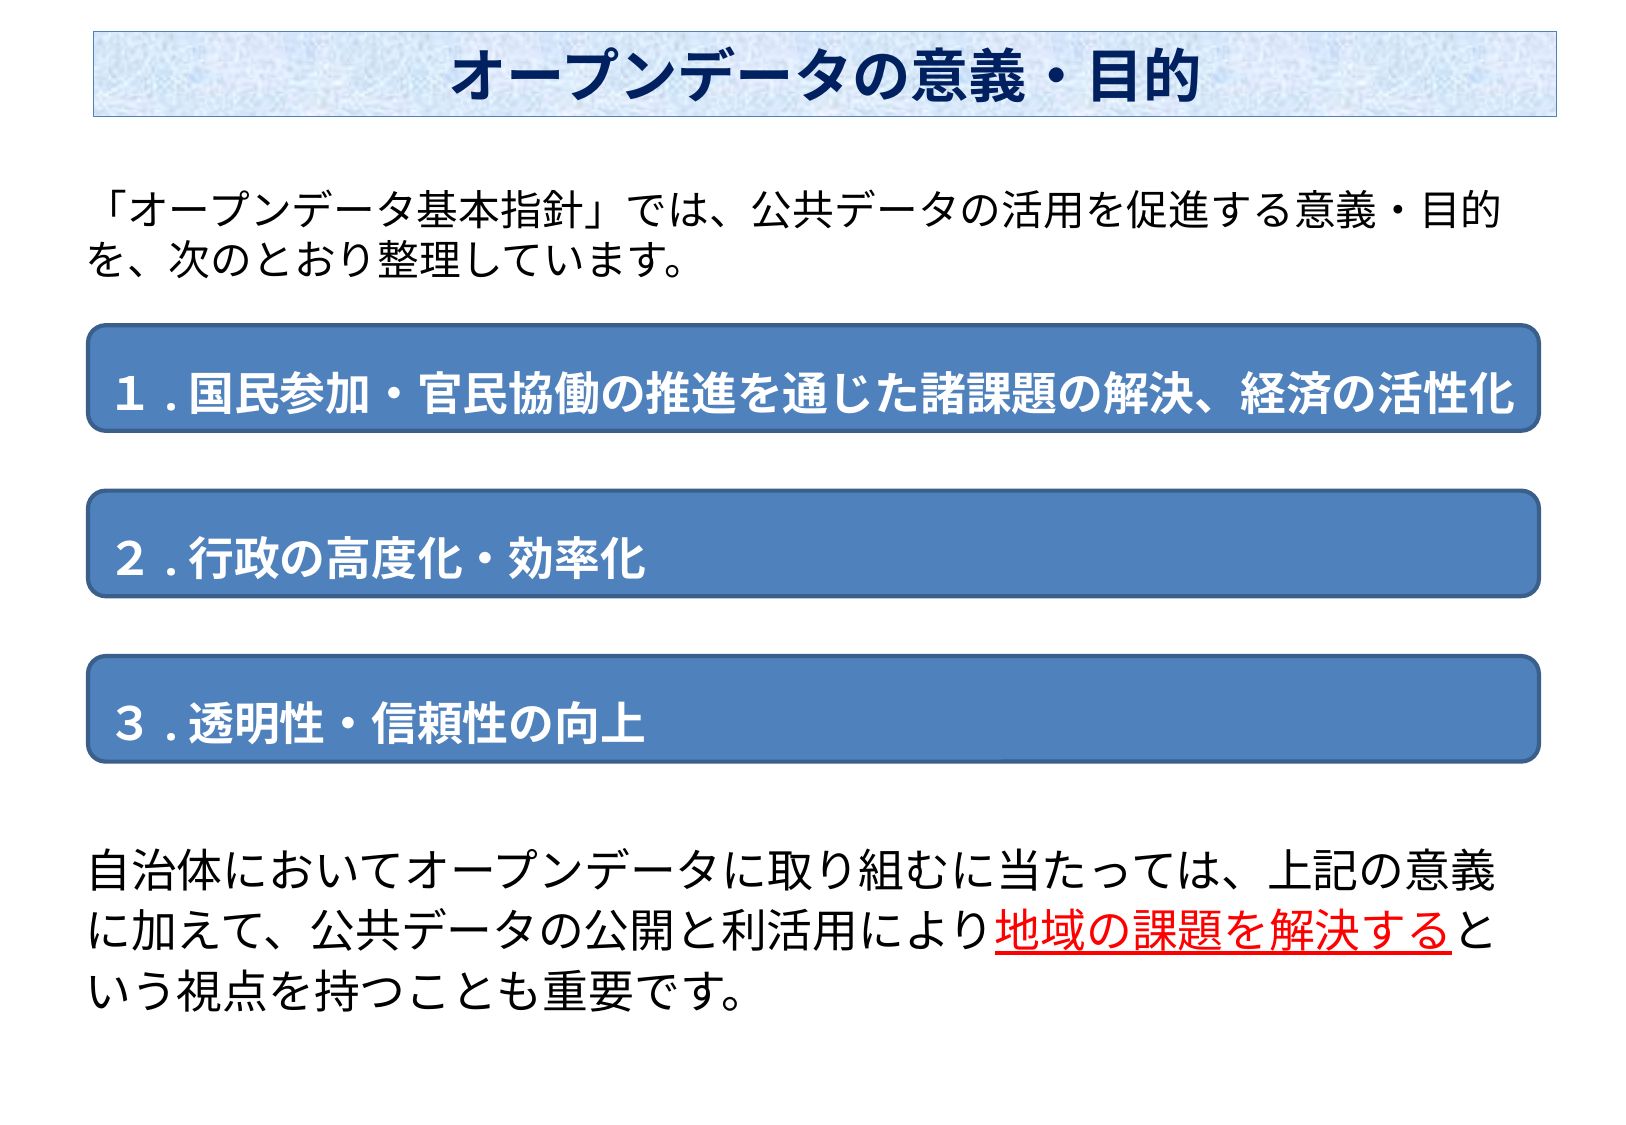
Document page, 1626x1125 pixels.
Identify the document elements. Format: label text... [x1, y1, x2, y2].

title オープンデータの意義・目的 [93, 31, 1557, 117]
text_box ３.透明性・信頼性の向上 [85, 653, 1542, 764]
text_box １.国民参加・官民協働の推進を通じた諸課題の解決、経済の活性化 [85, 323, 1542, 433]
text_box 「オープンデータ基本指針」では、公共データの活用を促進する意義・目的を、次のとおり整理しています。 [70, 176, 1557, 292]
text_box 自治体においてオープンデータに取り組むに当たっては、上記の意義に加えて、公共データの公開と利活用により地域の課題を解決するという視点を持つことも重要です。 [70, 828, 1557, 1025]
text_box ２.行政の高度化・効率化 [85, 488, 1542, 599]
